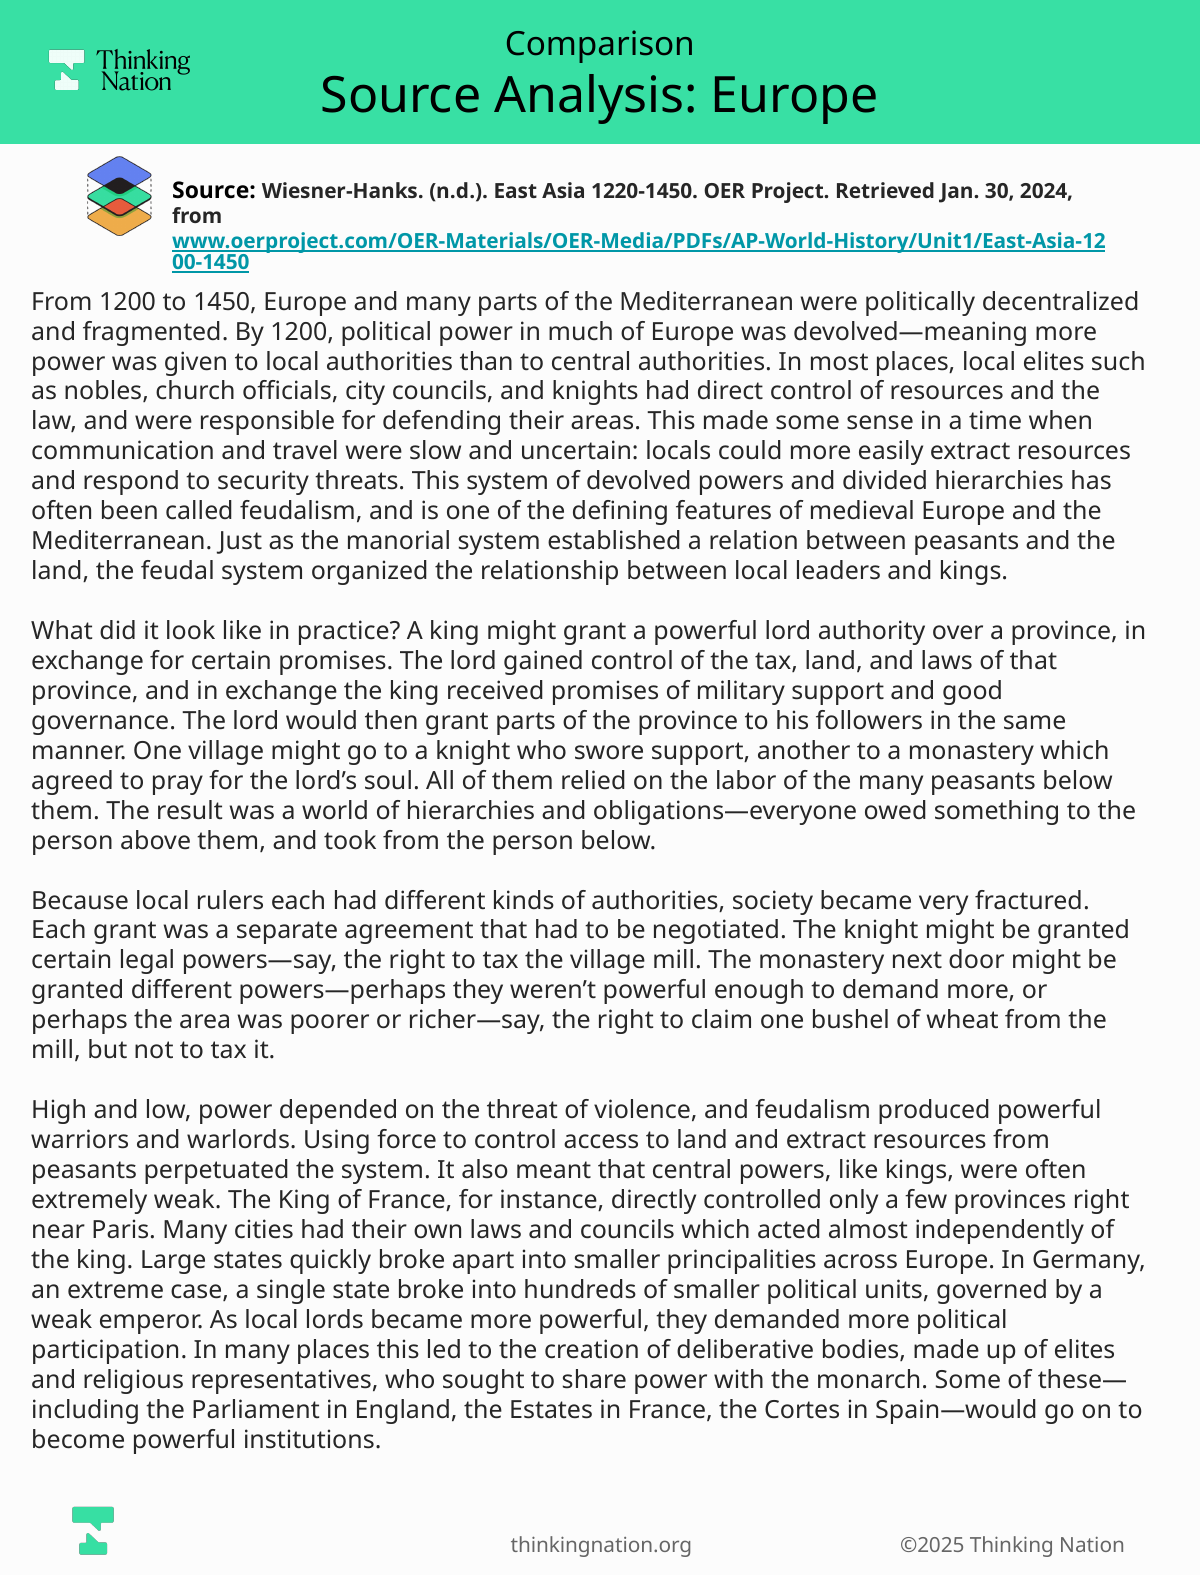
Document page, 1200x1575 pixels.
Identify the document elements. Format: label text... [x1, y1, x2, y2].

picture [59, 1497, 127, 1564]
text_box thinkingnation.org [459, 1516, 744, 1566]
text_box Comparison Source Analysis: Europe [0, 0, 1200, 144]
text_box Source: Wiesner-Hanks. (n.d.). East Asia 1220-1450. OER Project. Retrieved Jan. 30, 2024, from www.oerproject.com/OER-Materials/OER-Media/PDFs/AP-World-History/Unit1/East-Asia-1200-1450 [154, 162, 1133, 269]
picture [66, 143, 172, 249]
text_box From 1200 to 1450, Europe and many parts of the Mediterranean were politically decentralized and fragmented. By 1200, political power in much of Europe was devolved—meaning more power was given to local authorities than to central authorities. In most places, local elites such as nobles, church officials, city councils, and knights had direct control of resources and the law, and were responsible for defending their areas. This made some sense in a time when communication and travel were slow and uncertain: locals could more easily extract resources and respond to security threats. This system of devolved powers and divided hierarchies has often been called feudalism, and is one of the defining features of medieval Europe and the Mediterranean. Just as the manorial system established a relation between peasants and the land, the feudal system organized the relationship between local leaders and kings. What did it look like in practice? A king might grant a powerful lord authority over a province, in exchange for certain promises. The lord gained control of the tax, land, and laws of that province, and in exchange the king received promises of military support and good governance. The lord would then grant parts of the province to his followers in the same manner. One village might go to a knight who swore support, another to a monastery which agreed to pray for the lord’s soul. All of them relied on the labor of the many peasants below them. The result was a world of hierarchies and obligations—everyone owed something to the person above them, and took from the person below. Because local rulers each had different kinds of authorities, society became very fractured. Each grant was a separate agreement that had to be negotiated. The knight might be granted certain legal powers—say, the right to tax the village mill. The monastery next door might be granted different powers—perhaps they weren’t powerful enough to demand more, or perhaps the area was poorer or richer—say, the right to claim one bushel of wheat from the mill, but not to tax it. High and low, power depended on the threat of violence, and feudalism produced powerful warriors and warlords. Using force to control access to land and extract resources from peasants perpetuated the system. It also meant that central powers, like kings, were often extremely weak. The King of France, for instance, directly controlled only a few provinces right near Paris. Many cities had their own laws and councils which acted almost independently of the king. Large states quickly broke apart into smaller principalities across Europe. In Germany, an extreme case, a single state broke into hundreds of smaller political units, governed by a weak emperor. As local lords became more powerful, they demanded more political participation. In many places this led to the creation of deliberative bodies, made up of elites and religious representatives, who sought to share power with the monarch. Some of these—including the Parliament in England, the Estates in France, the Cortes in Spain—would go on to become powerful institutions. [16, 270, 1166, 1501]
picture [33, 35, 195, 104]
text_box ©2025 Thinking Nation [855, 1516, 1140, 1566]
